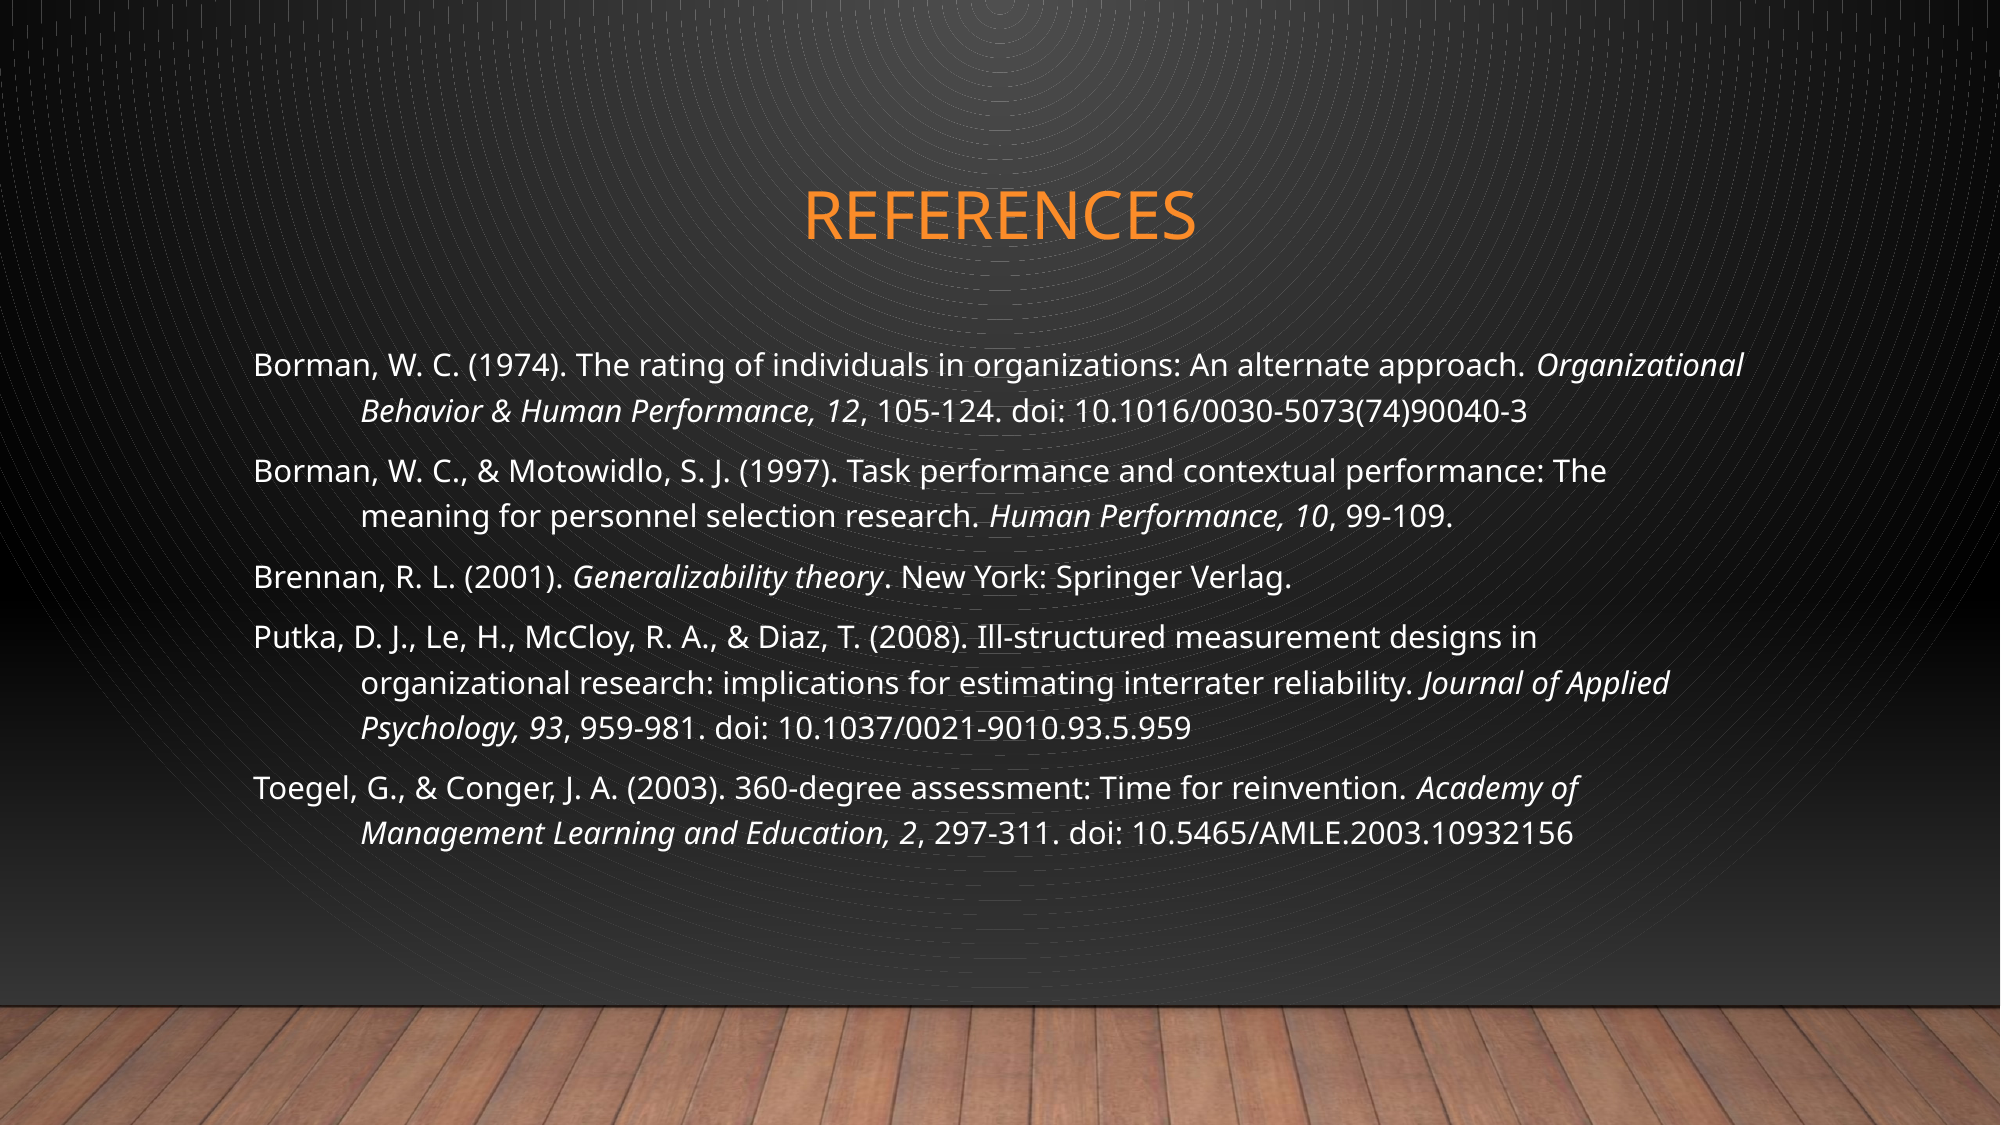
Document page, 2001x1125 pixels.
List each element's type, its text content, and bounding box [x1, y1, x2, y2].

title References [238, 131, 1763, 305]
list Borman, W. C. (1974). The rating of individuals in organizations: An alternate approach. Organizational Behavior & Human Performance, 12, 105-124. doi: 10.1016/0030-5073(74)90040-3 Borman, W. C., & Motowidlo, S. J. (1997). Task performance and contextual performance: The meaning for personnel selection research. Human Performance, 10, 99-109. Brennan, R. L. (2001). Generalizability theory. New York: Springer Verlag. Putka, D. J., Le, H., McCloy, R. A., & Diaz, T. (2008). Ill-structured measurement designs in organizational research: implications for estimating interrater reliability. Journal of Applied Psychology, 93, 959-981. doi: 10.1037/0021-9010.93.5.959 Toegel, G., & Conger, J. A. (2003). 360-degree assessment: Time for reinvention. Academy of Management Learning and Education, 2, 297-311. doi: 10.5465/AMLE.2003.10932156 [238, 330, 1763, 897]
picture [0, 1005, 2000, 1125]
